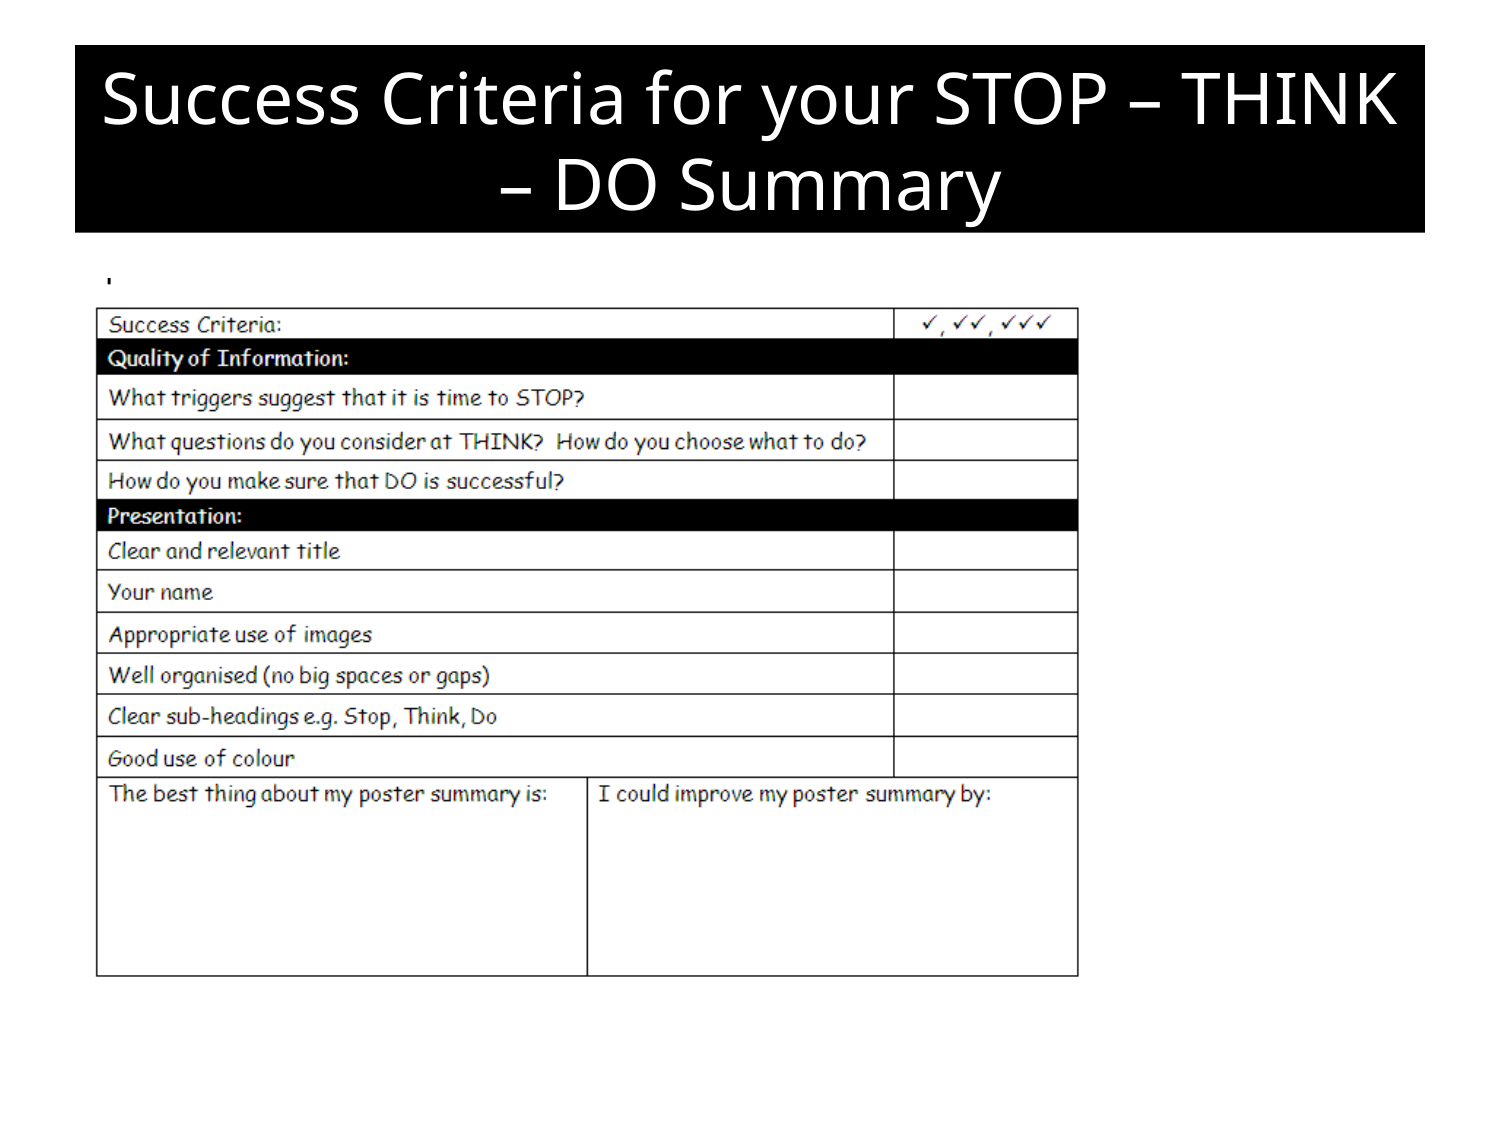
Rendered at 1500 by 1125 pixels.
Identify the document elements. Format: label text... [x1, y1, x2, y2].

picture [76, 278, 1113, 1002]
title Success Criteria for your STOP – THINK – DO Summary [75, 45, 1425, 233]
